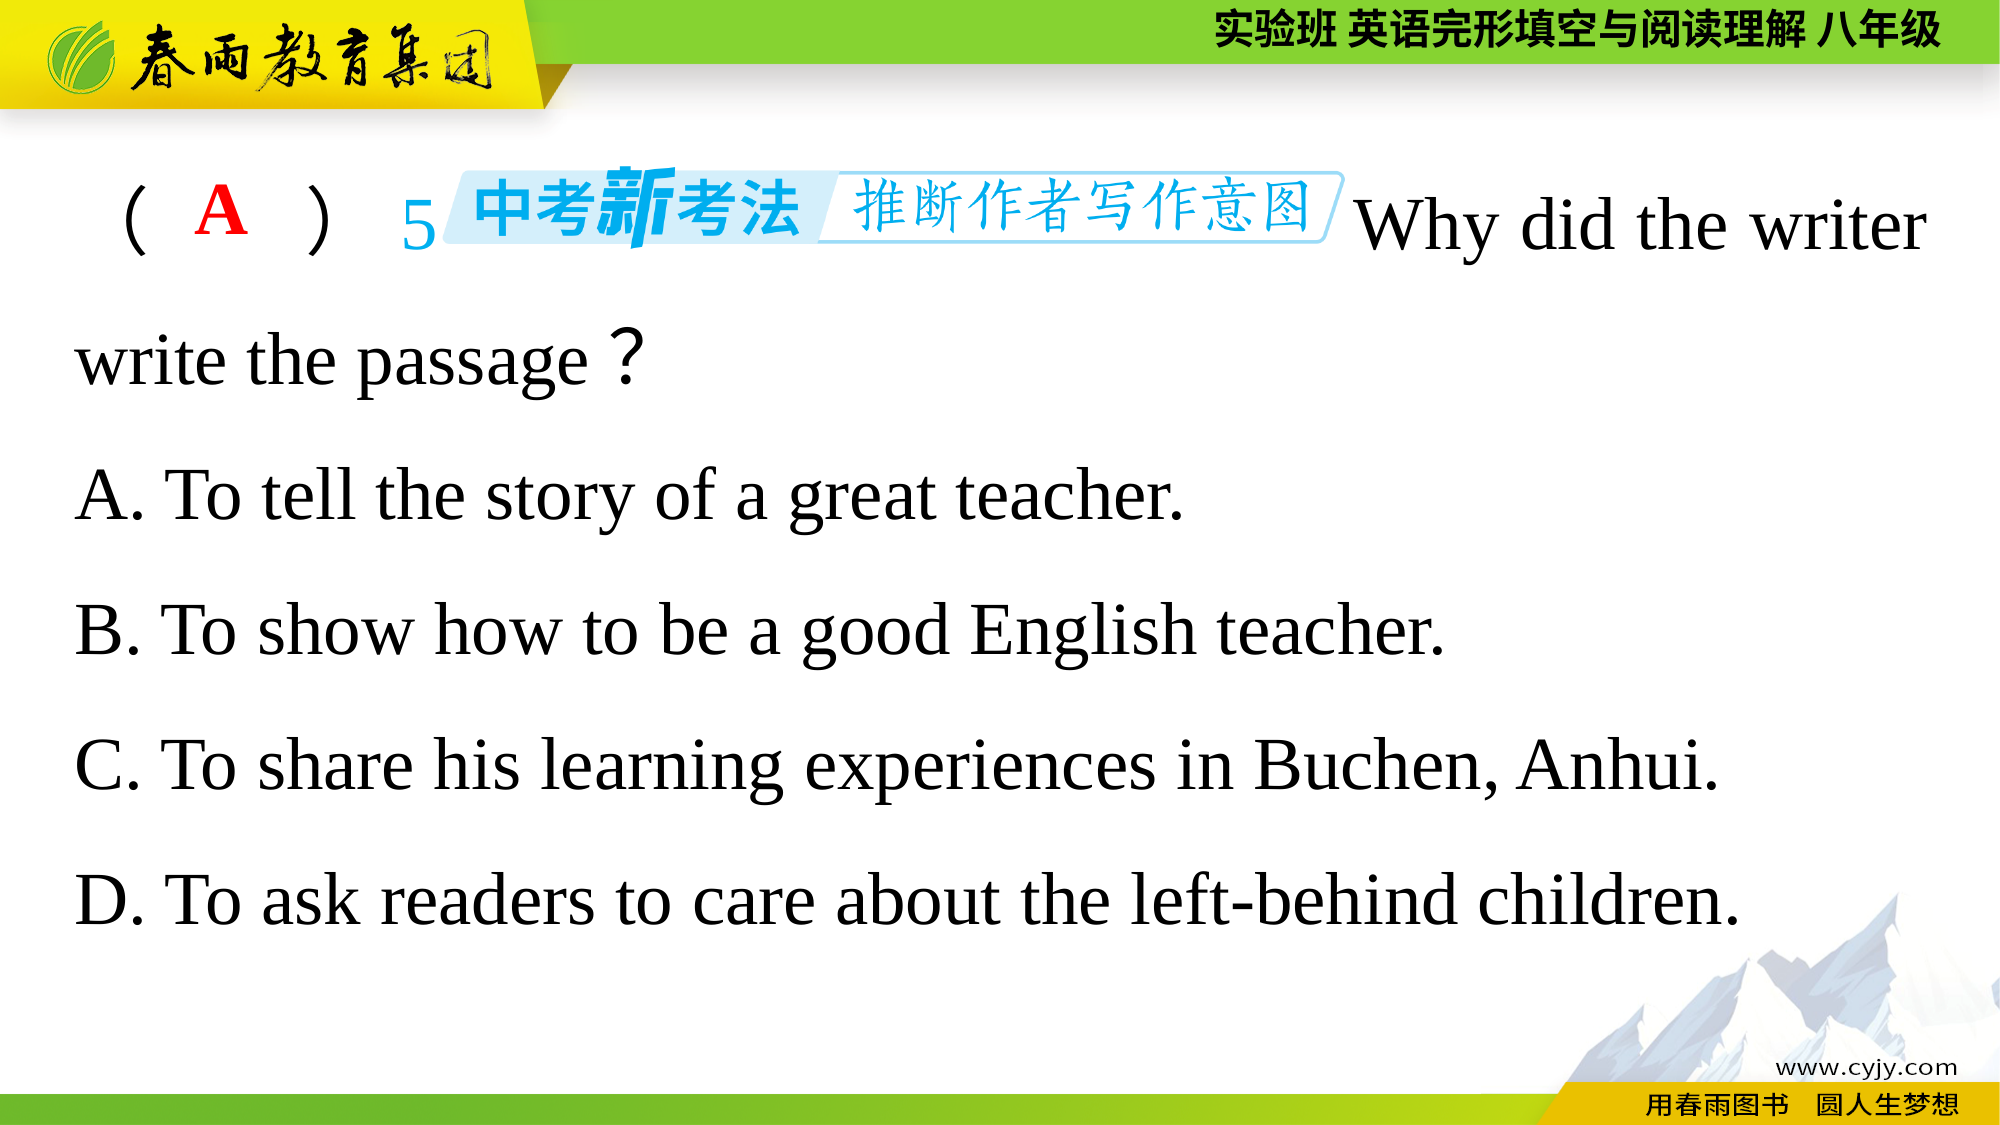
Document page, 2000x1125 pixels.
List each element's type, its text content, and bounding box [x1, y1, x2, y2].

picture [0, 0, 2000, 1125]
list （ ）5. Why did the writer write the passage？ A. To tell the story of a great teacher. B. To show how to be a good English teacher. C. To share his learning experiences in Buchen, Anhui. D. To ask readers to care about the left-behind children. [59, 122, 1944, 956]
text_box A [179, 152, 264, 258]
